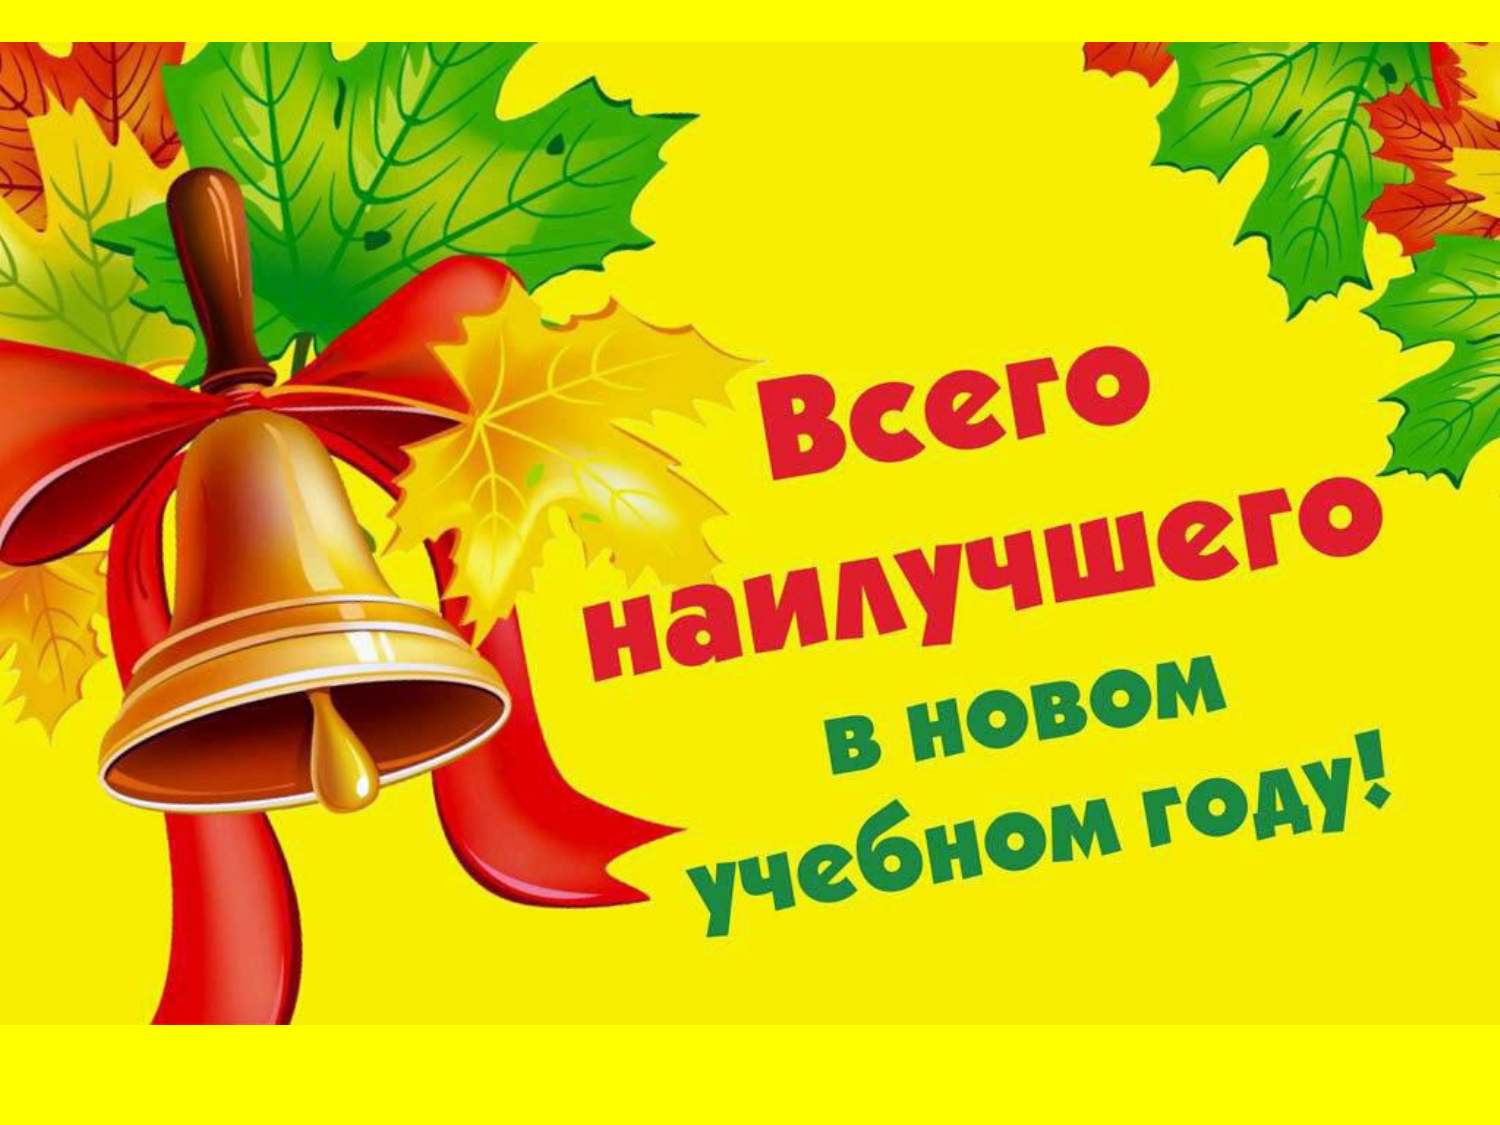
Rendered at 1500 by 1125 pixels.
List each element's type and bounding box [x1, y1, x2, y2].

list [0, 42, 1500, 1025]
